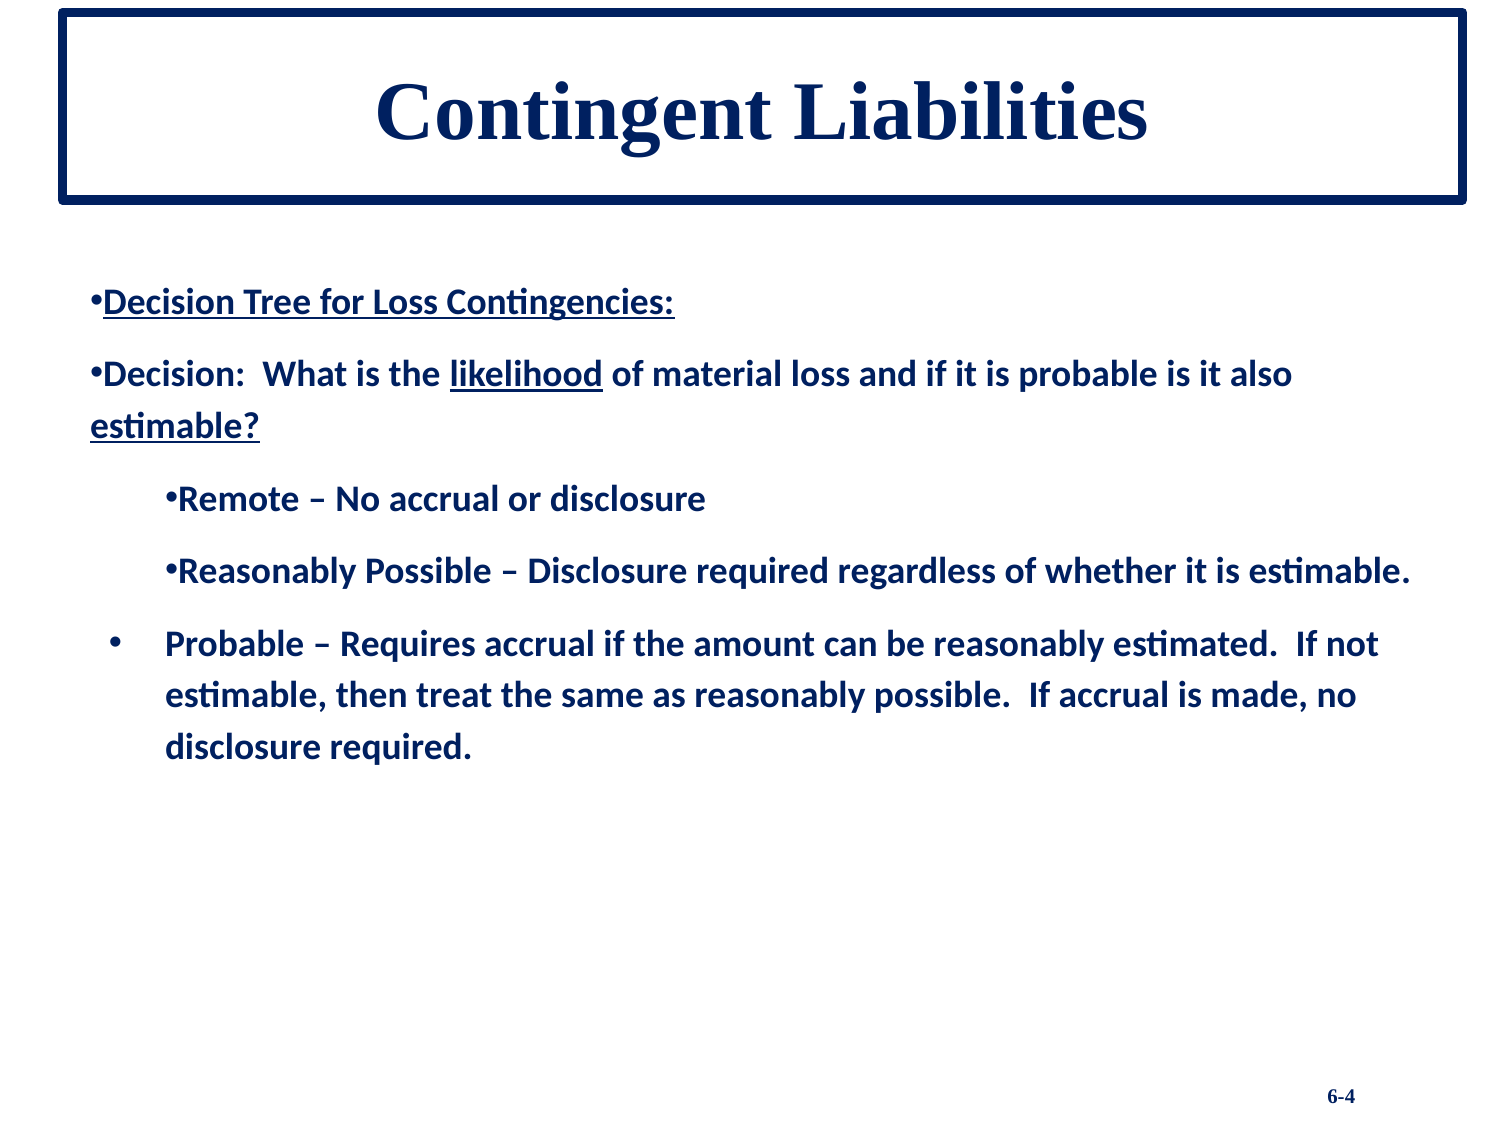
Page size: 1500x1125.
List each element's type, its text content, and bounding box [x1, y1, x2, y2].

title Contingent Liabilities [58, 8, 1467, 205]
slide_number 6-4 [1312, 1088, 1400, 1125]
list Decision Tree for Loss Contingencies: Decision: What is the likelihood of material loss and if it is probable is it also estimable? Remote – No accrual or disclosure Reasonably Possible – Disclosure required regardless of whether it is estimable. Probable – Requires accrual if the amount can be reasonably estimated. If not estimable, then treat the same as reasonably possible. If accrual is made, no disclosure required. [75, 262, 1475, 1088]
